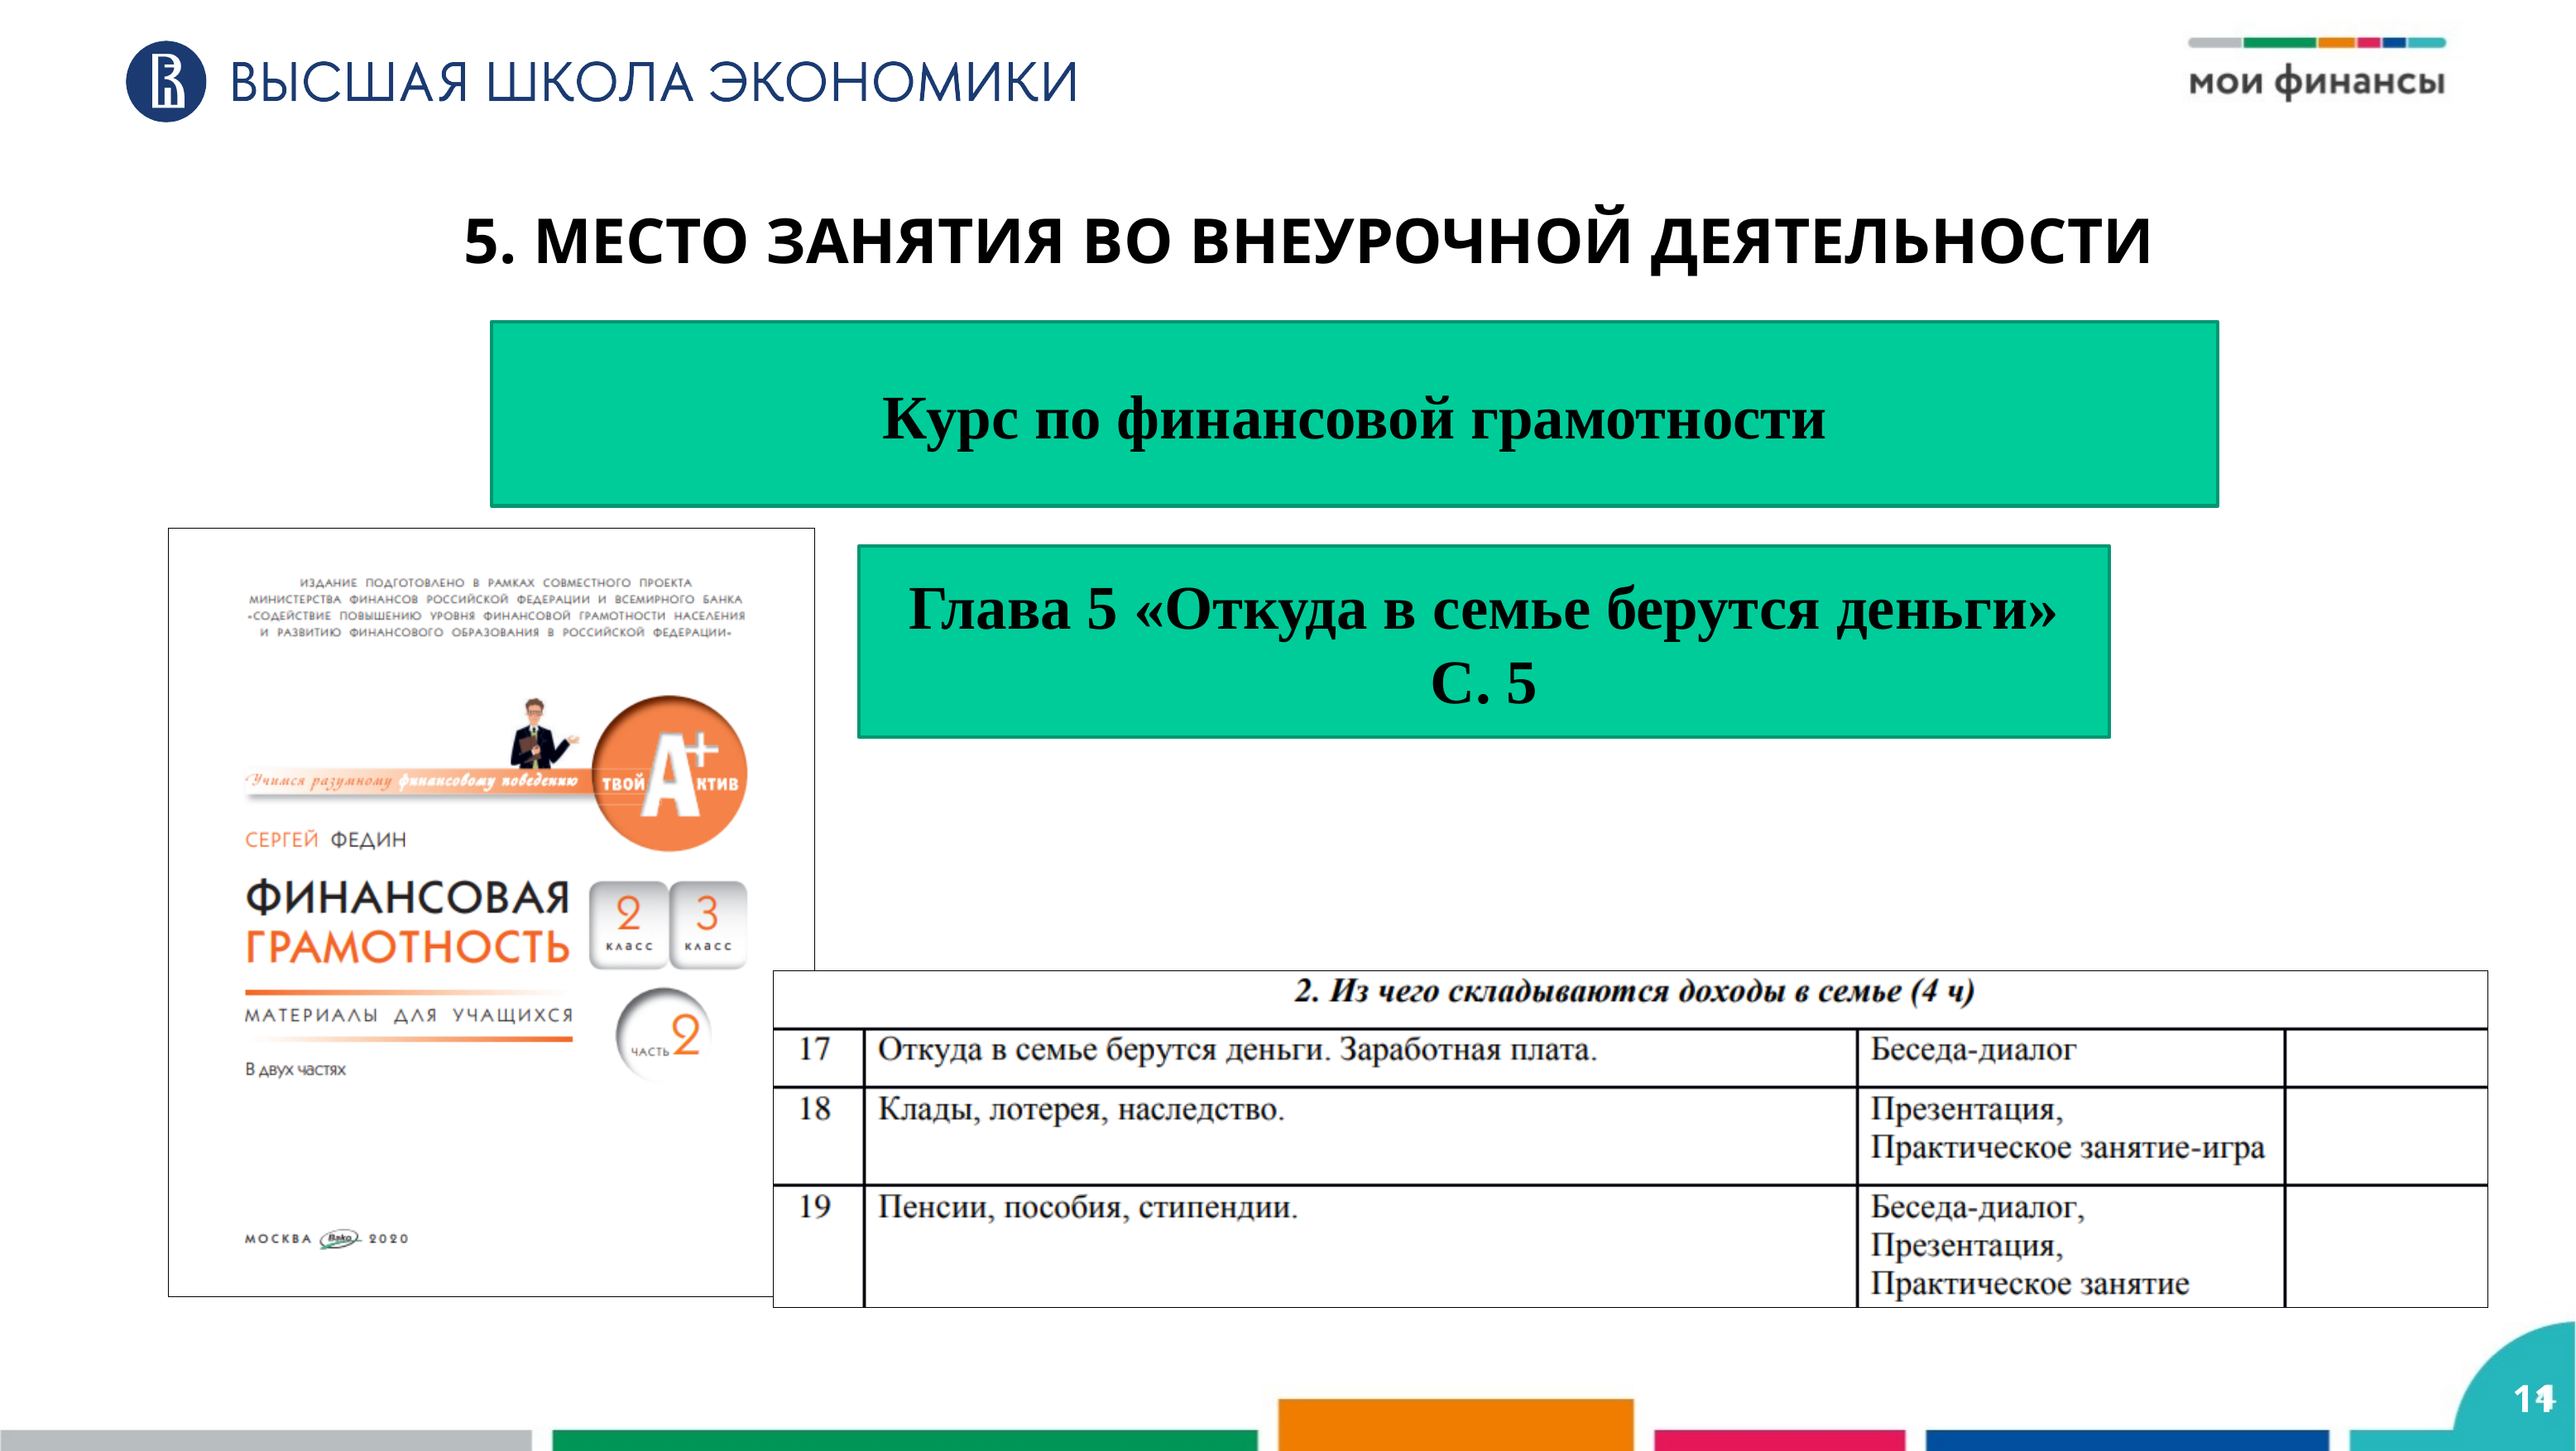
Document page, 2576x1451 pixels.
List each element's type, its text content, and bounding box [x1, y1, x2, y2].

slide_number 11 [2470, 1365, 2576, 1430]
text_box Курс по финансовой грамотности [490, 320, 2219, 508]
text_box Глава 5 «Откуда в семье берутся деньги» С. 5 [857, 544, 2111, 739]
text_box 5. МЕСТО ЗАНЯТИЯ ВО ВНЕУРОЧНОЙ ДЕЯТЕЛЬНОСТИ [44, 192, 2576, 361]
picture [0, 0, 2576, 1451]
